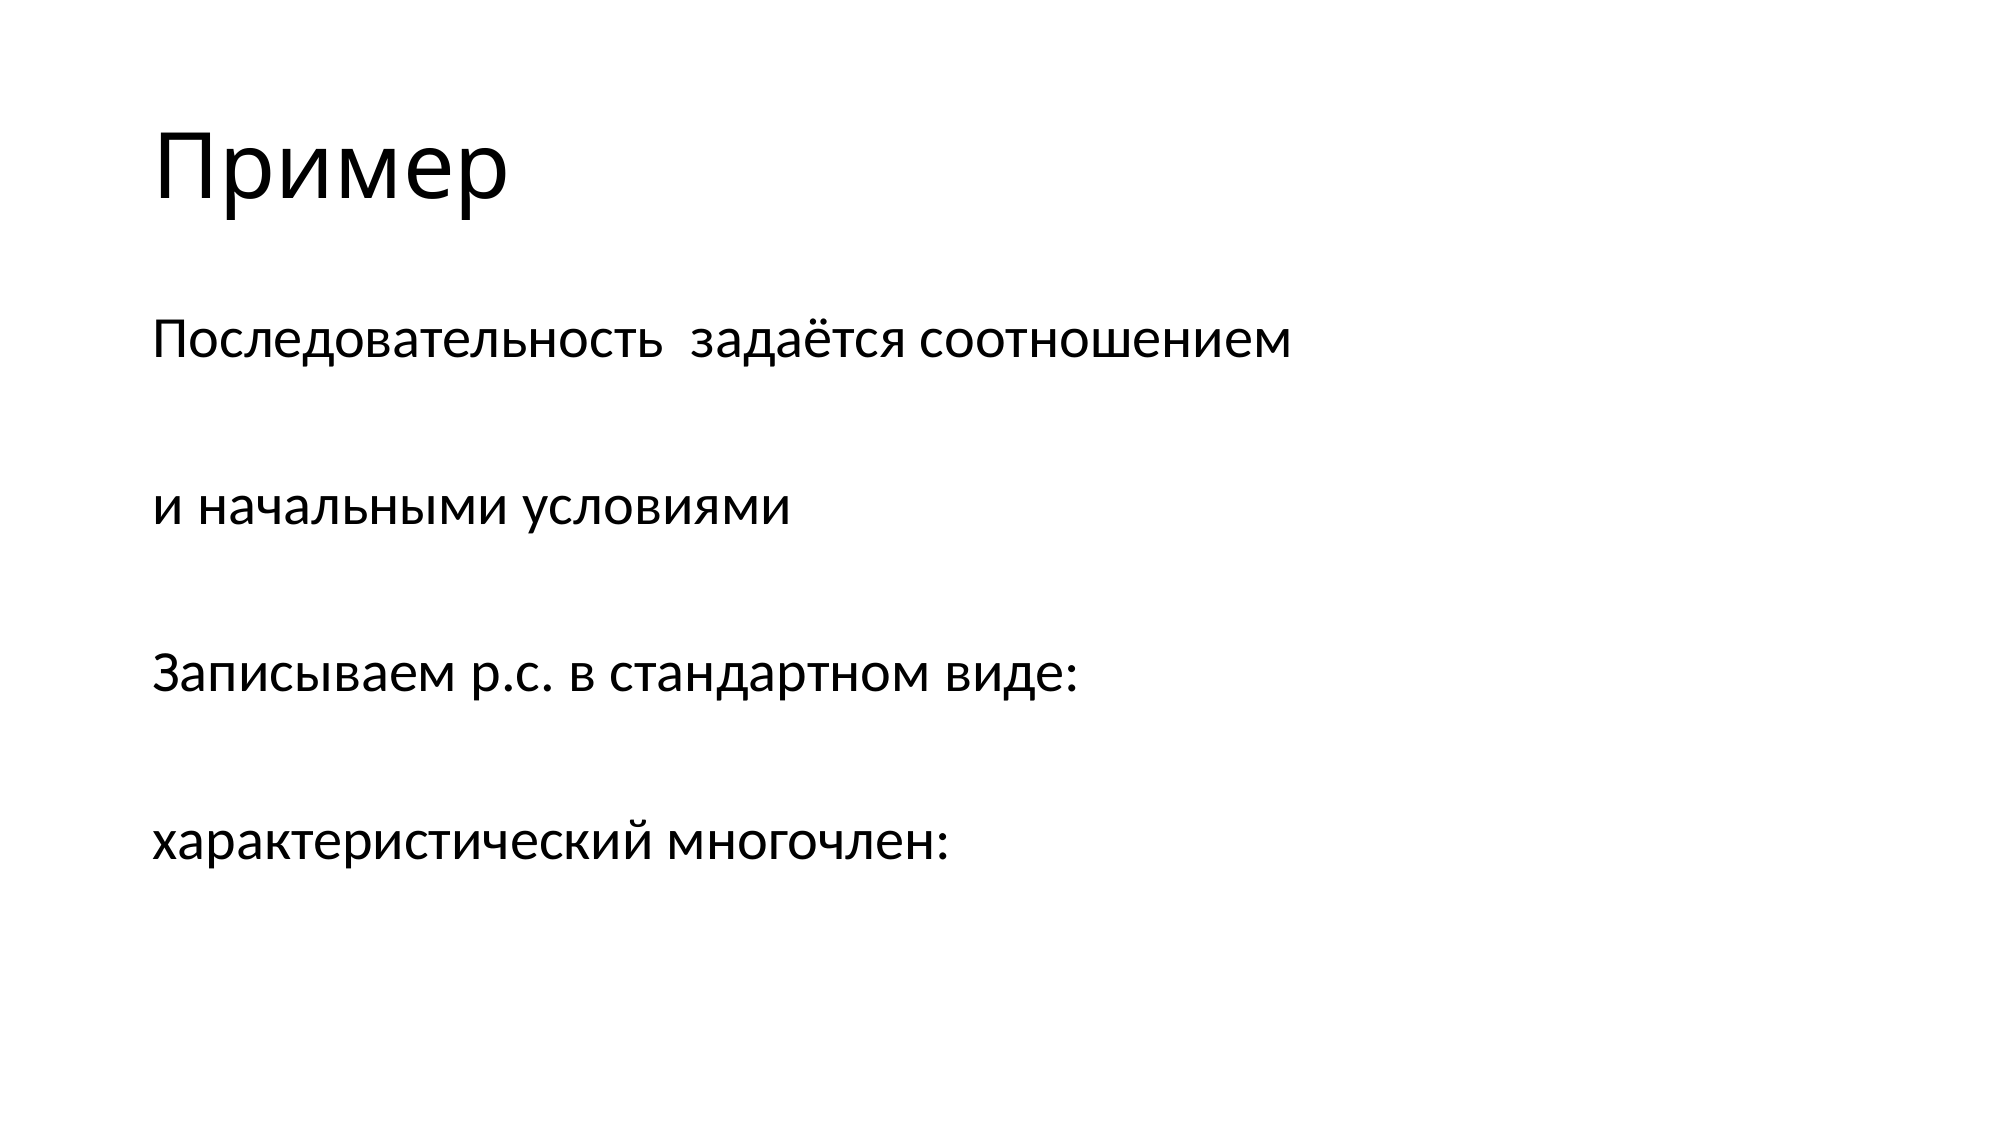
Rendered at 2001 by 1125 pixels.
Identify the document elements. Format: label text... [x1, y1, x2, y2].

title Пример [137, 59, 1863, 278]
